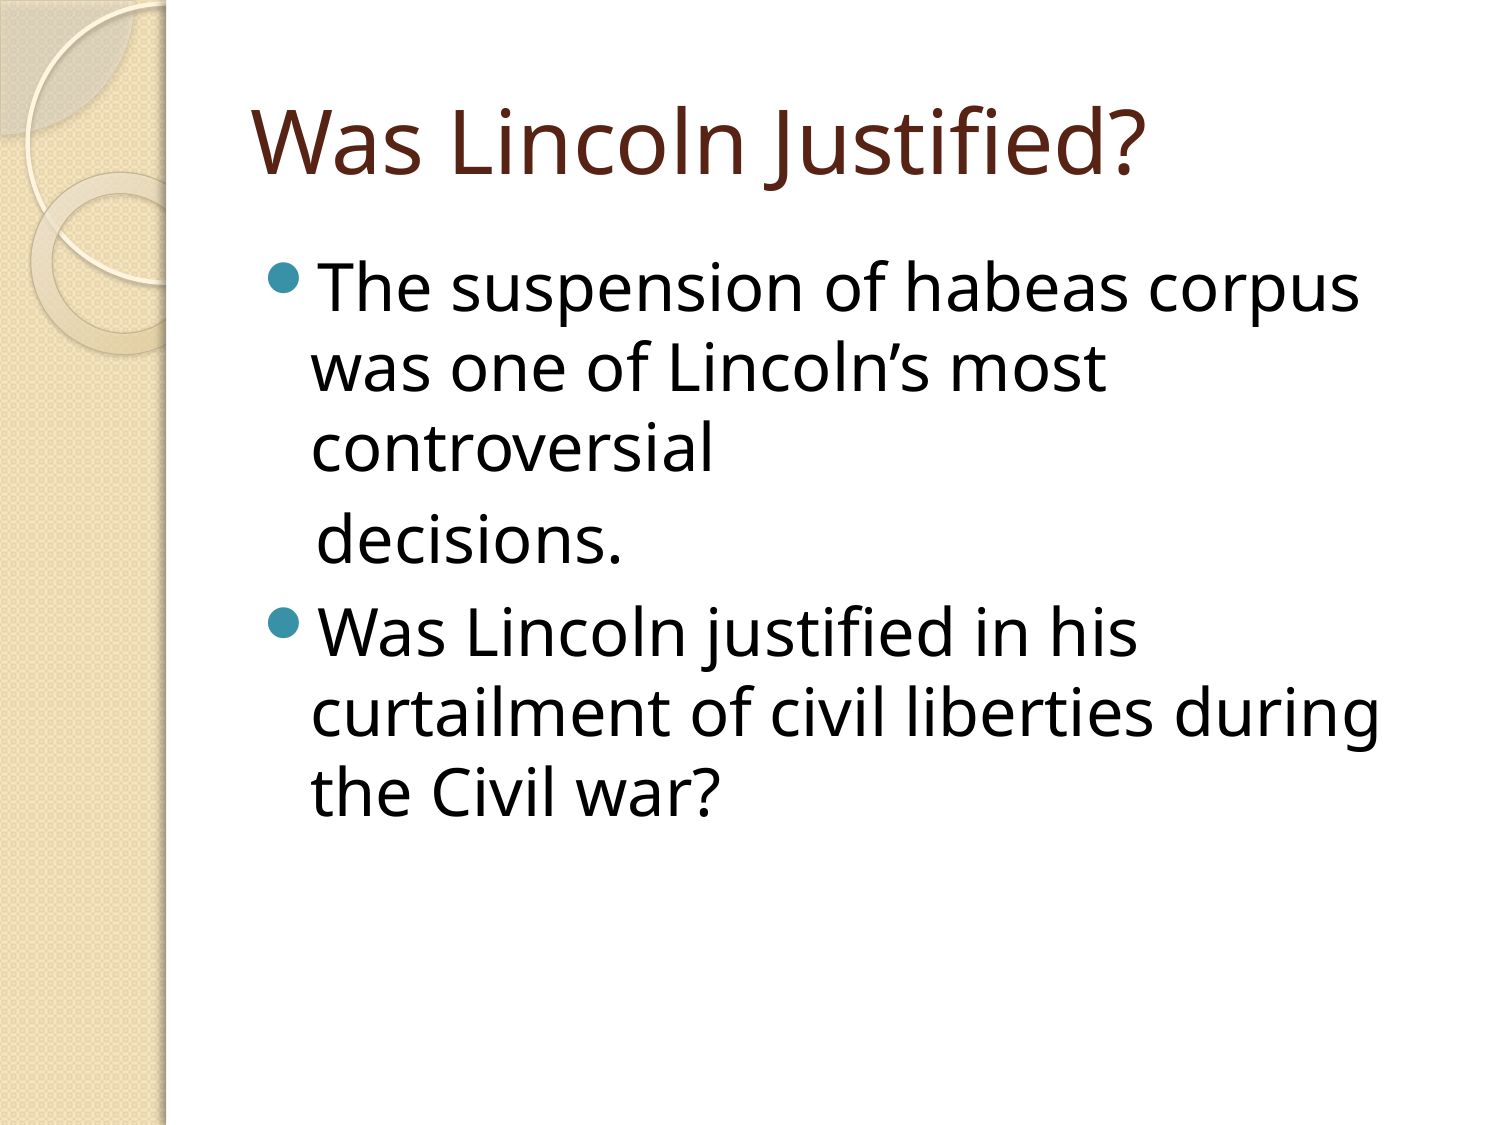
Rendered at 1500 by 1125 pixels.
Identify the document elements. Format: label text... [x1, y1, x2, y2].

title Was Lincoln Justified? [235, 45, 1466, 233]
list The suspension of habeas corpus was one of Lincoln’s most controversial decisions. Was Lincoln justified in his curtailment of civil liberties during the Civil war? [235, 237, 1466, 1025]
